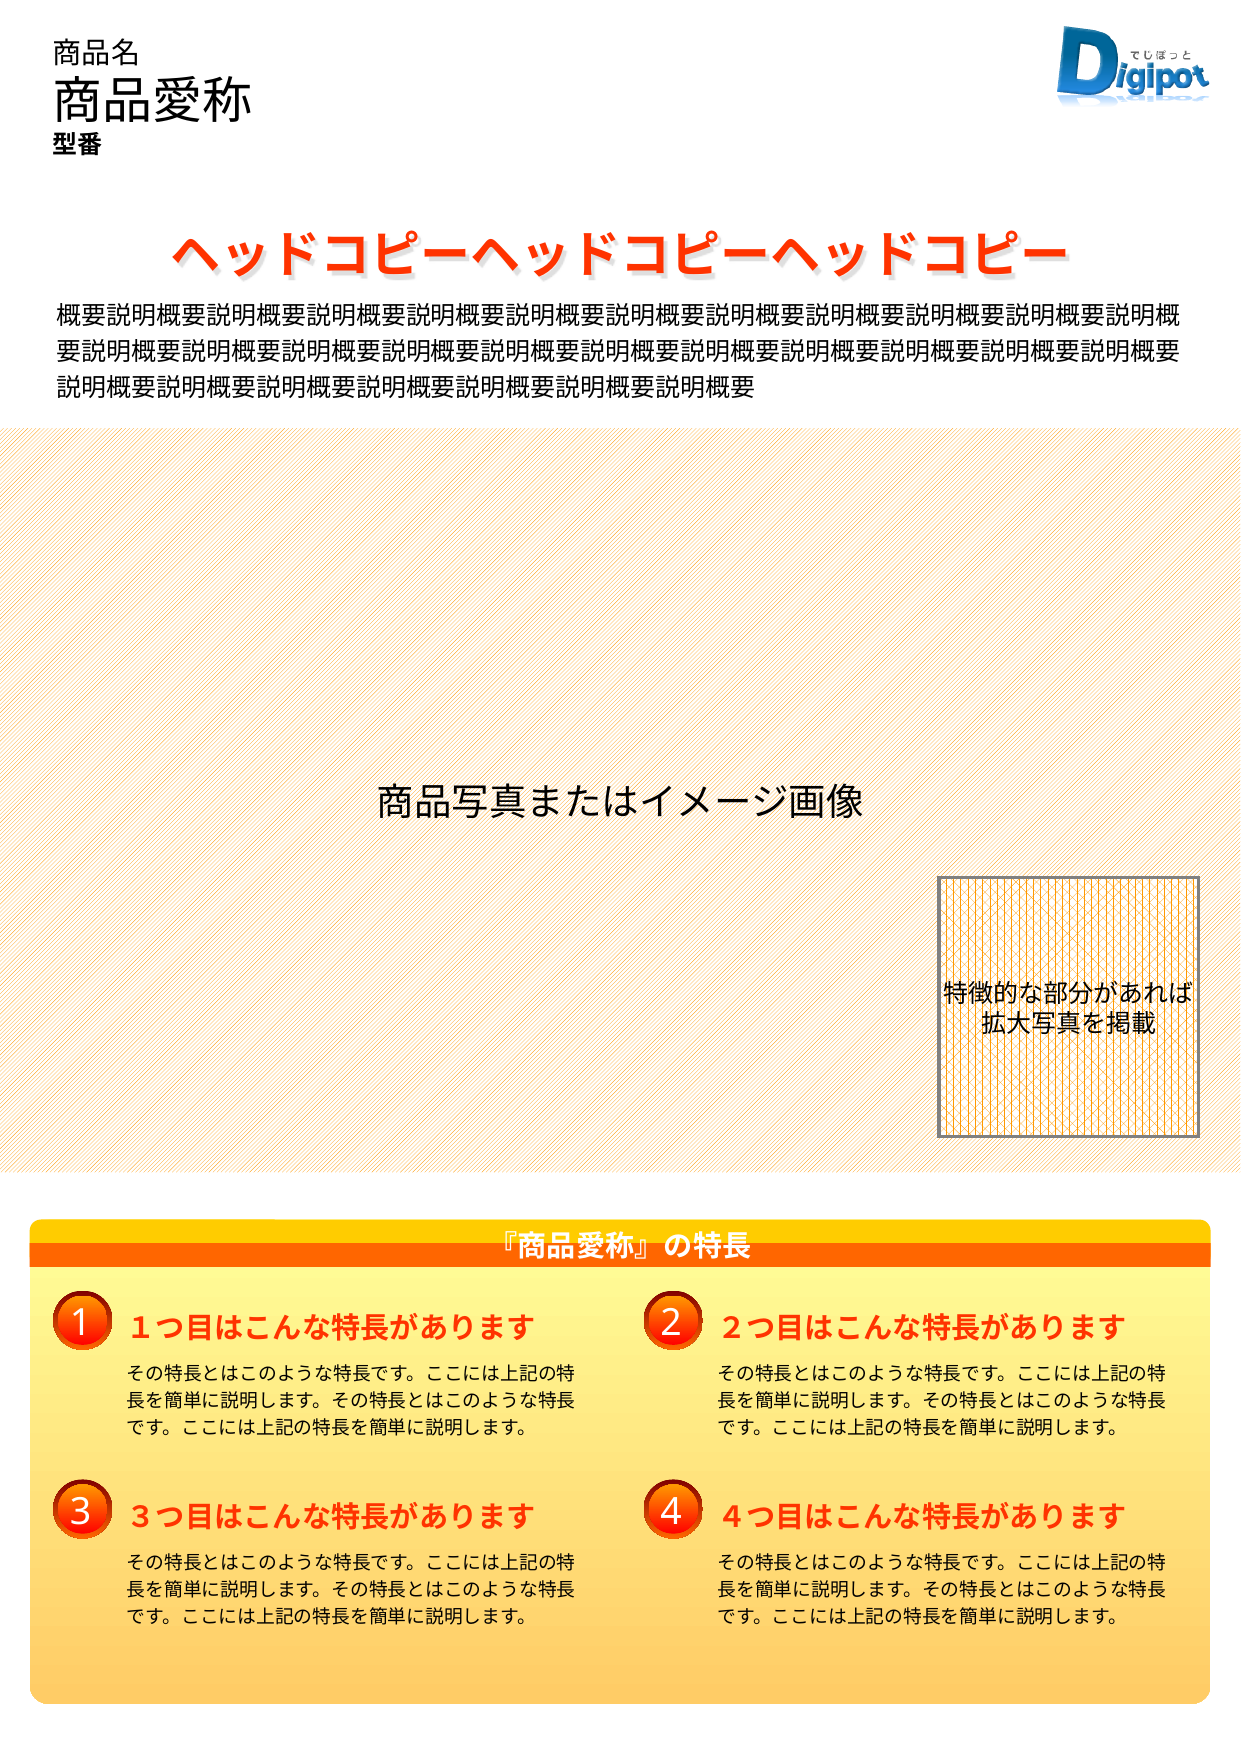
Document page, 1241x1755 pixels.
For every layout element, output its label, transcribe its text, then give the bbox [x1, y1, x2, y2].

text_box 『商品愛称』の特長 [29, 1219, 1211, 1270]
text_box [29, 1270, 1211, 1704]
text_box その特長とはこのような特長です。ここには上記の特長を簡単に説明します。その特長とはこのような特長です。ここには上記の特長を簡単に説明します。 [112, 1349, 597, 1446]
text_box その特長とはこのような特長です。ここには上記の特長を簡単に説明します。その特長とはこのような特長です。ここには上記の特長を簡単に説明します。 [112, 1538, 597, 1635]
text_box その特長とはこのような特長です。ここには上記の特長を簡単に説明します。その特長とはこのような特長です。ここには上記の特長を簡単に説明します。 [702, 1349, 1188, 1446]
text_box 概要説明概要説明概要説明概要説明概要説明概要説明概要説明概要説明概要説明概要説明概要説明概要説明概要説明概要説明概要説明概要説明概要説明概要説明概要説明概要説明概要説明概要説明概要説明概要説明概要説明概要説明概要説明概要説明概要説明概要 [41, 286, 1199, 409]
text_box [107, 1492, 111, 1526]
text_box 2 [645, 1290, 697, 1351]
picture [1057, 26, 1210, 109]
text_box 4 [645, 1479, 697, 1540]
text_box 商品写真またはイメージ画像 [0, 428, 1241, 1173]
text_box 3 [55, 1479, 107, 1540]
text_box 特徴的な部分があれば 拡大写真を掲載 [939, 877, 1199, 1137]
text_box ヘッドコピーヘッドコピーヘッドコピー [0, 215, 1241, 291]
text_box 1 [55, 1290, 107, 1351]
text_box 商品名 商品愛称 型番 [38, 26, 290, 167]
text_box １つ目はこんな特長があります [111, 1302, 551, 1352]
text_box ４つ目はこんな特長があります [702, 1491, 1142, 1538]
text_box ２つ目はこんな特長があります [702, 1302, 1142, 1349]
text_box [697, 1491, 702, 1527]
text_box その特長とはこのような特長です。ここには上記の特長を簡単に説明します。その特長とはこのような特長です。ここには上記の特長を簡単に説明します。 [702, 1538, 1188, 1635]
text_box [107, 1303, 111, 1337]
text_box [697, 1302, 702, 1338]
text_box ３つ目はこんな特長があります [111, 1491, 551, 1541]
